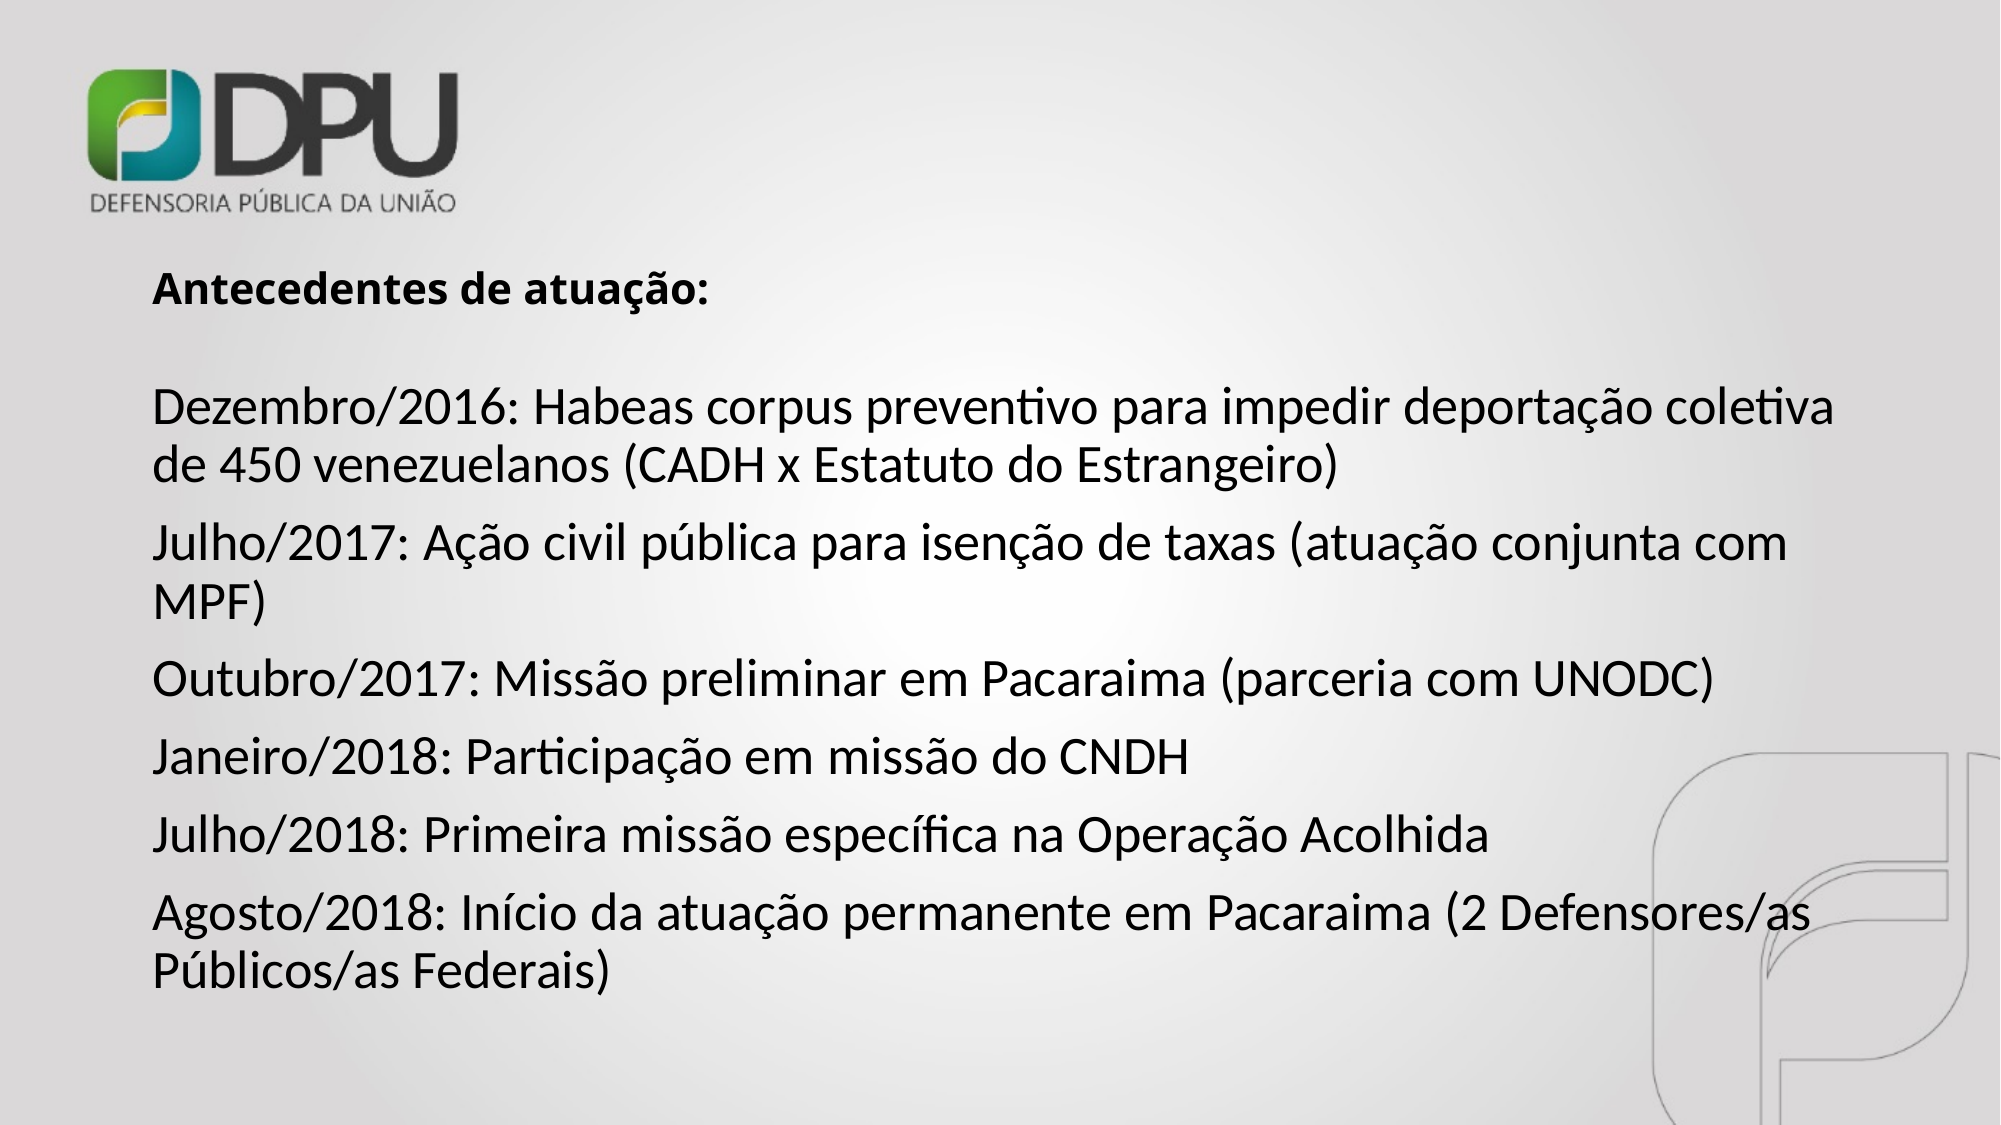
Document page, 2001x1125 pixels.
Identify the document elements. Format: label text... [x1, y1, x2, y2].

title Antecedentes de atuação: [137, 260, 1863, 322]
list Dezembro/2016: Habeas corpus preventivo para impedir deportação coletiva de 450 venezuelanos (CADH x Estatuto do Estrangeiro) Julho/2017: Ação civil pública para isenção de taxas (atuação conjunta com MPF) Outubro/2017: Missão preliminar em Pacaraima (parceria com UNODC) Janeiro/2018: Participação em missão do CNDH Julho/2018: Primeira missão específica na Operação Acolhida Agosto/2018: Início da atuação permanente em Pacaraima (2 Defensores/as Públicos/as Federais) [137, 370, 1863, 1014]
picture [0, 0, 2001, 1125]
